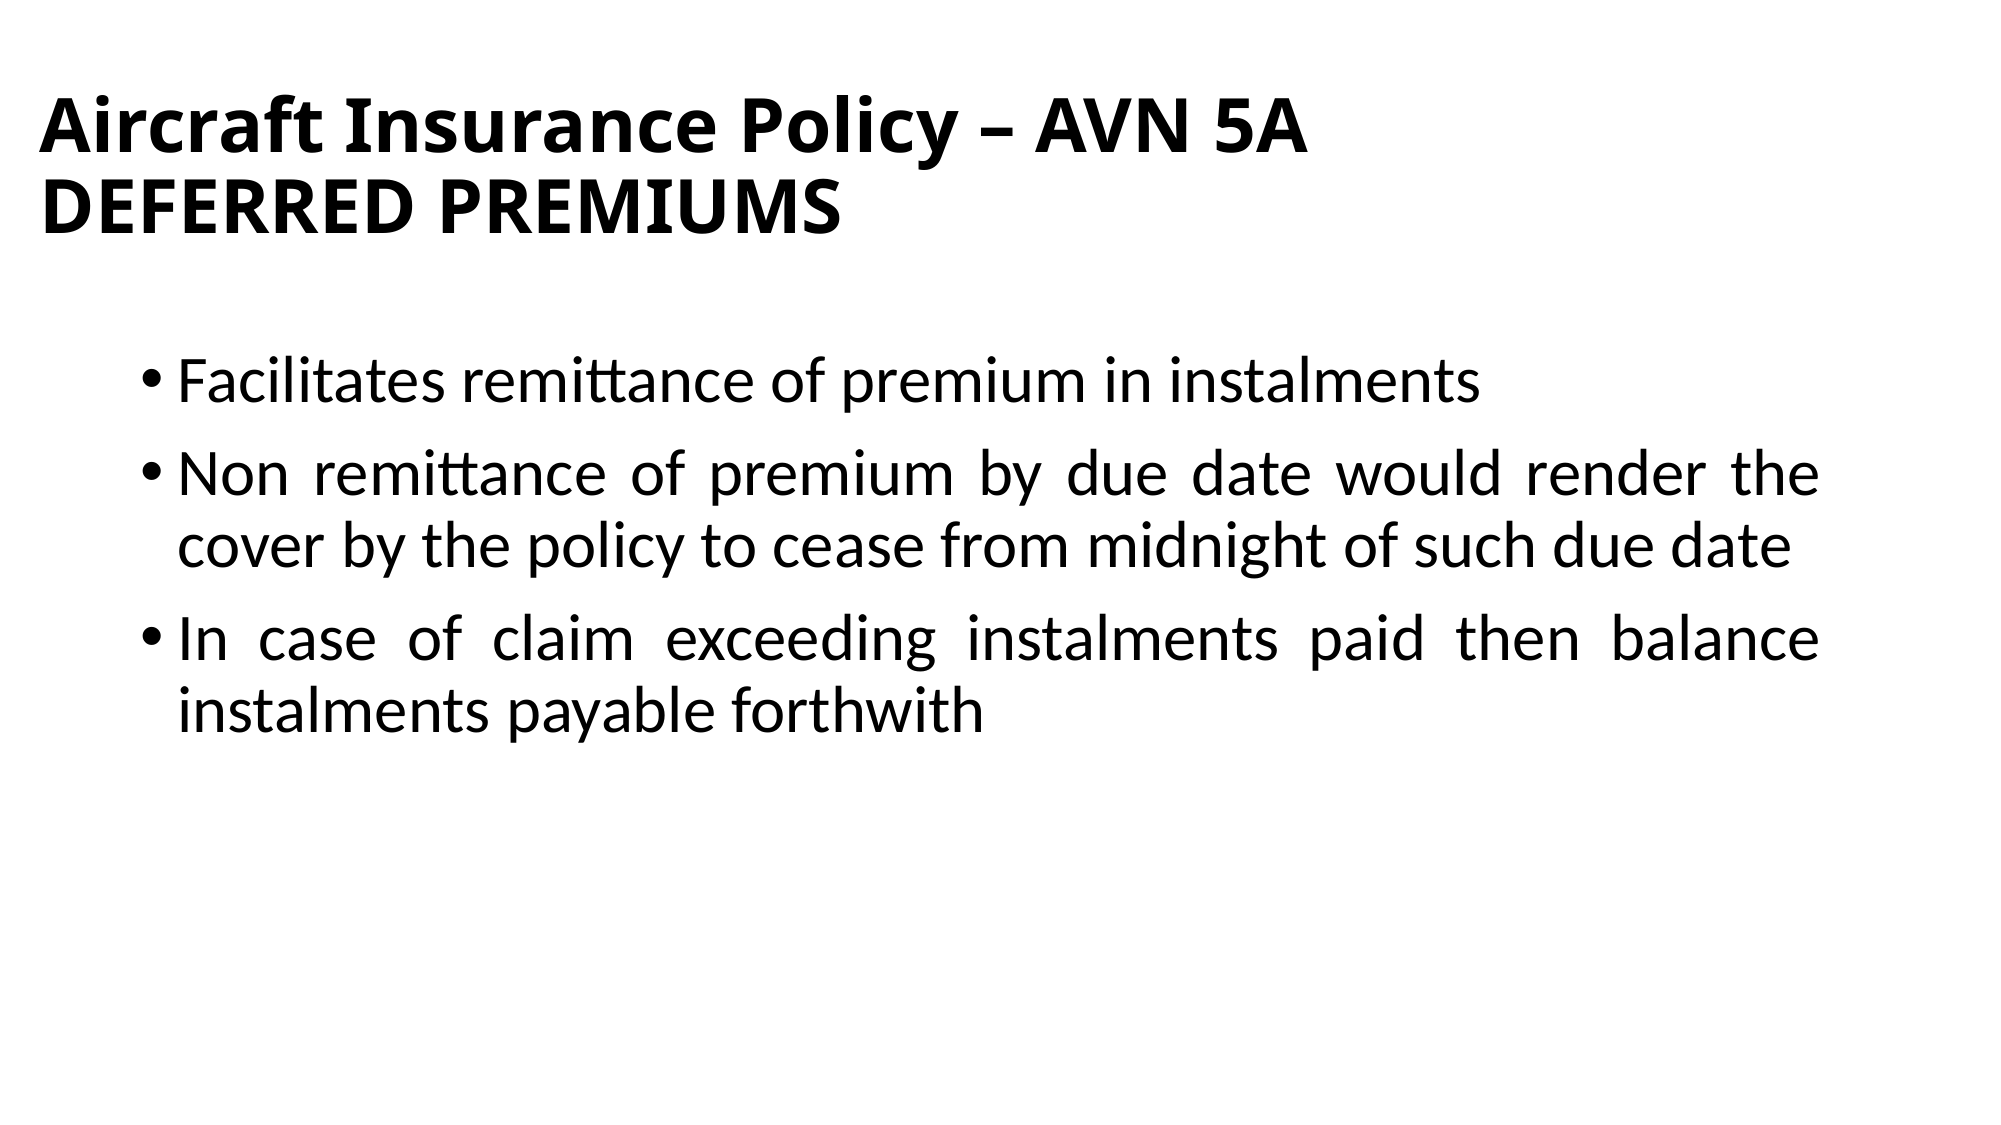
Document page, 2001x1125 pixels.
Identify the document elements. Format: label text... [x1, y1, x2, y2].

title Aircraft Insurance Policy – AVN 5A DEFERRED PREMIUMS [24, 50, 1688, 288]
list Facilitates remittance of premium in instalments Non remittance of premium by due date would render the cover by the policy to cease from midnight of such due date In case of claim exceeding instalments paid then balance instalments payable forthwith [125, 337, 1838, 1026]
